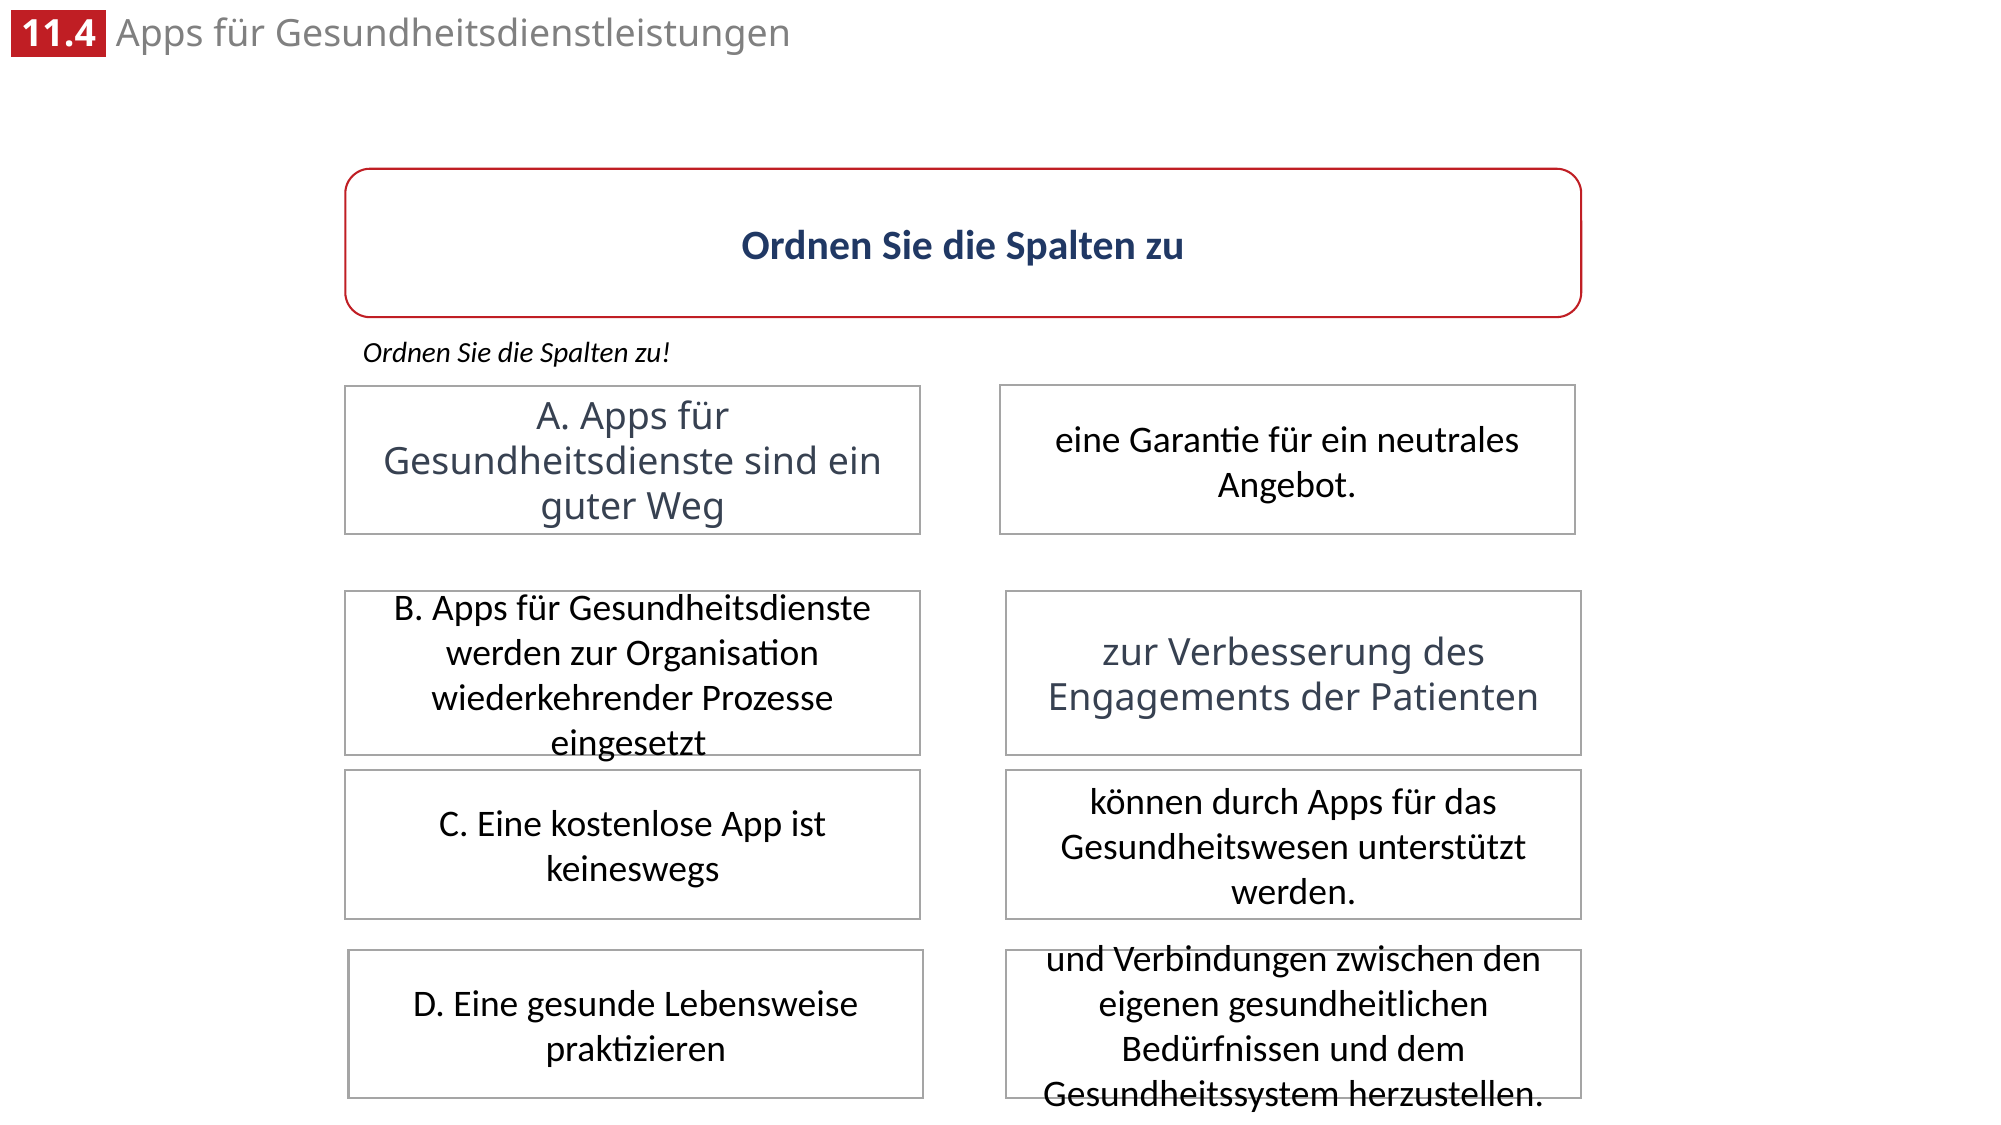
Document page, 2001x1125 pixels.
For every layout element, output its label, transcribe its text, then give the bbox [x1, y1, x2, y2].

text_box zur Verbesserung des Engagements der Patienten [1005, 590, 1582, 756]
text_box Ordnen Sie die Spalten zu! [348, 325, 687, 376]
text_box und Verbindungen zwischen den eigenen gesundheitlichen Bedürfnissen und dem Gesundheitssystem herzustellen. [1005, 949, 1582, 1099]
text_box eine Garantie für ein neutrales Angebot. [999, 384, 1576, 535]
text_box können durch Apps für das Gesundheitswesen unterstützt werden. [1005, 769, 1582, 920]
text_box Ordnen Sie die Spalten zu [344, 167, 1583, 319]
text_box B. Apps für Gesundheitsdienste werden zur Organisation wiederkehrender Prozesse eingesetzt [344, 590, 921, 756]
text_box A. Apps für Gesundheitsdienste sind ein guter Weg [344, 385, 921, 535]
text_box D. Eine gesunde Lebensweise praktizieren [347, 949, 924, 1099]
text_box C. Eine kostenlose App ist keineswegs [344, 769, 921, 920]
